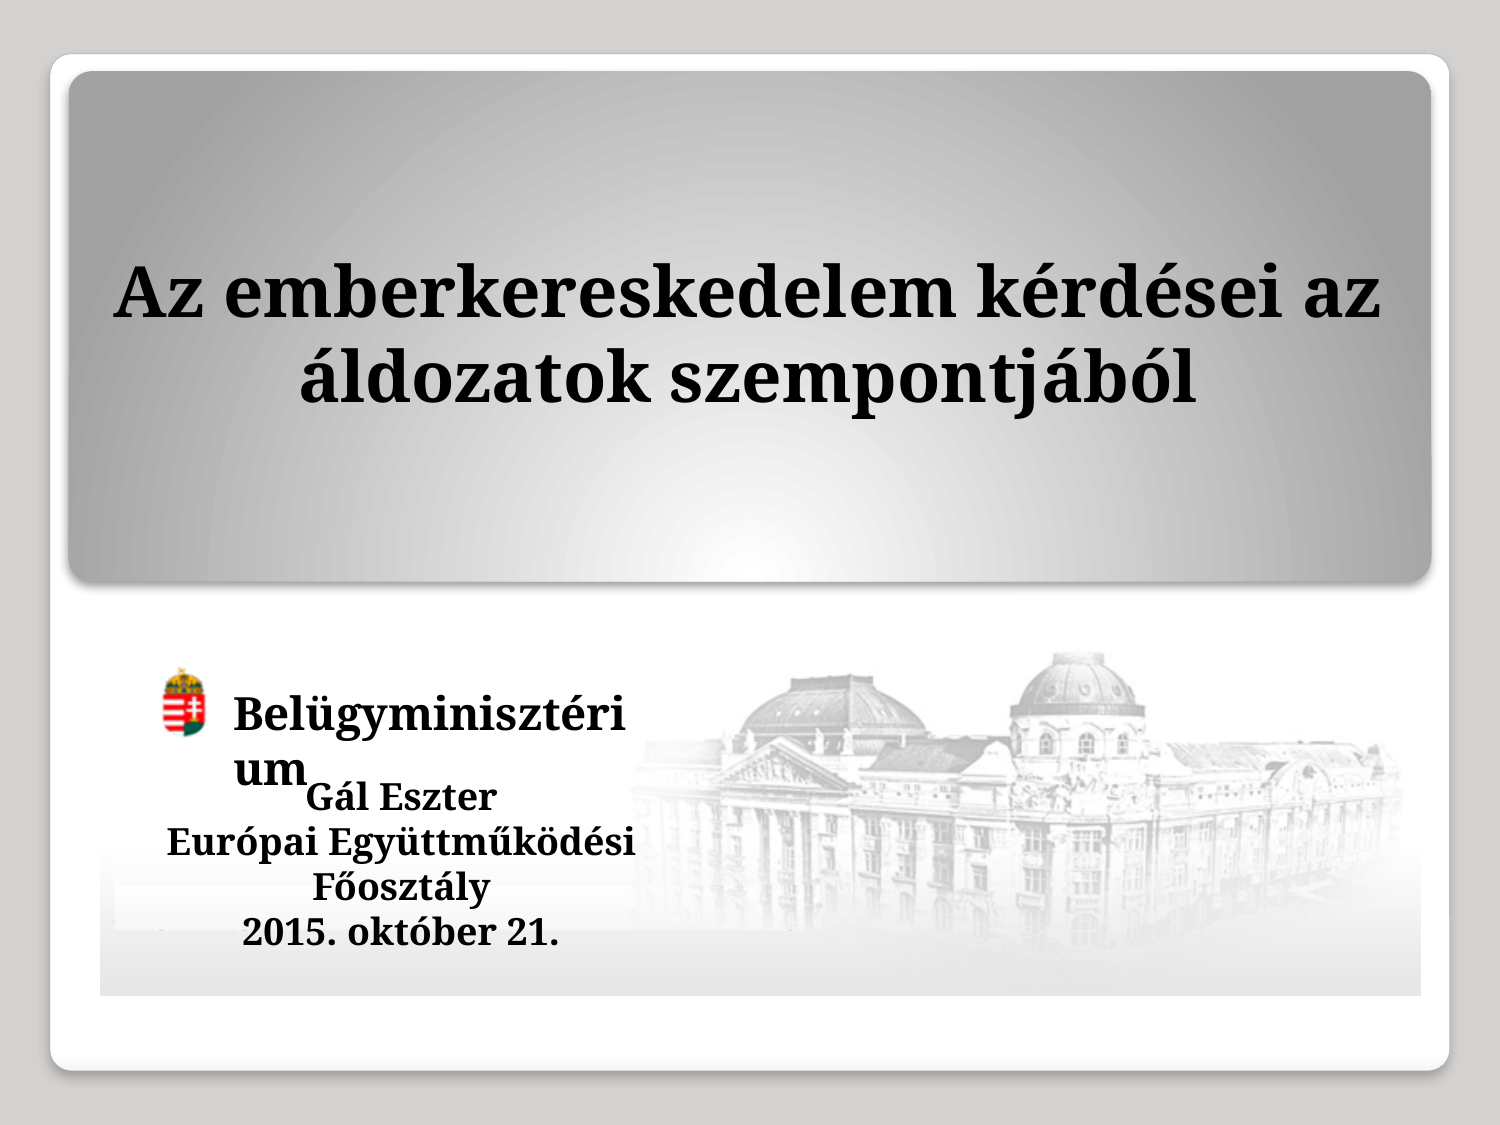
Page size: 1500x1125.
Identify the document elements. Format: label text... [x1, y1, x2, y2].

picture [100, 640, 1421, 996]
title Az emberkereskedelem kérdései az áldozatok szempontjából [76, 208, 1421, 457]
